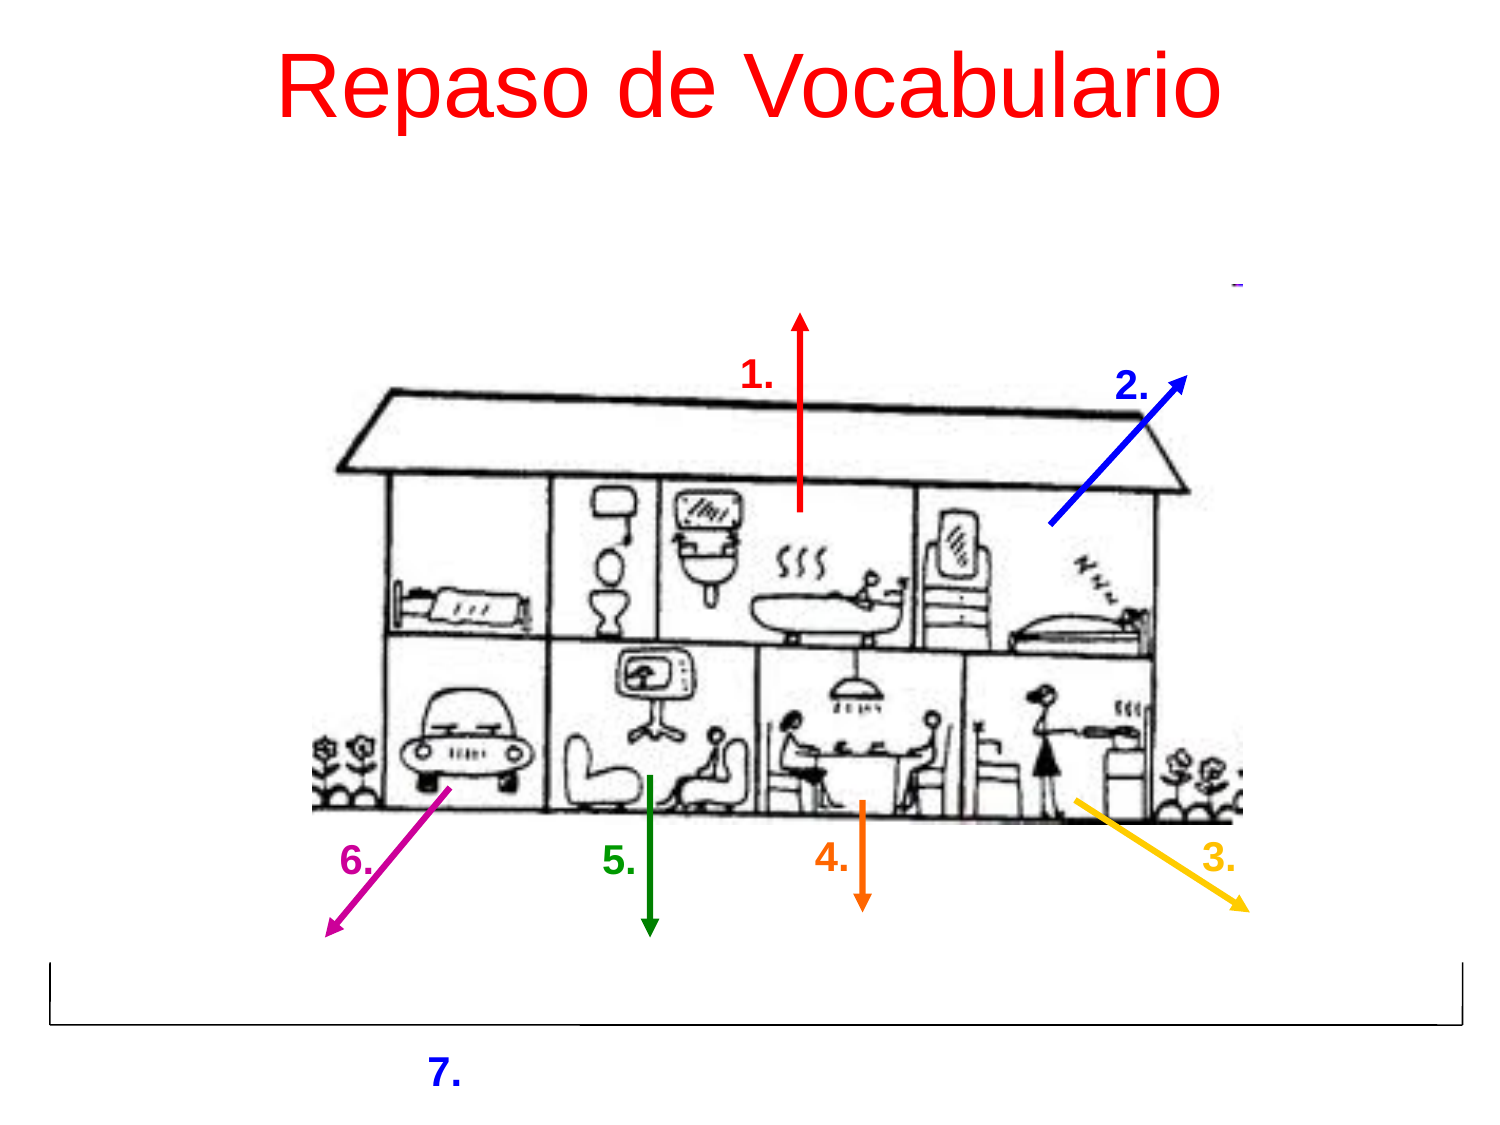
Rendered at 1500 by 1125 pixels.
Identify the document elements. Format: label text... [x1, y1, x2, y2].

text_box 3. [1187, 821, 1275, 887]
text_box 7. [412, 1037, 500, 1103]
text_box [856, 887, 869, 913]
title Repaso de Vocabulario [75, 0, 1425, 163]
text_box 6. [324, 835, 413, 890]
text_box 5. [587, 835, 675, 890]
text_box [324, 890, 365, 938]
picture [312, 284, 1243, 826]
text_box [1210, 887, 1250, 913]
text_box 4. [799, 835, 888, 887]
text_box [643, 890, 657, 938]
